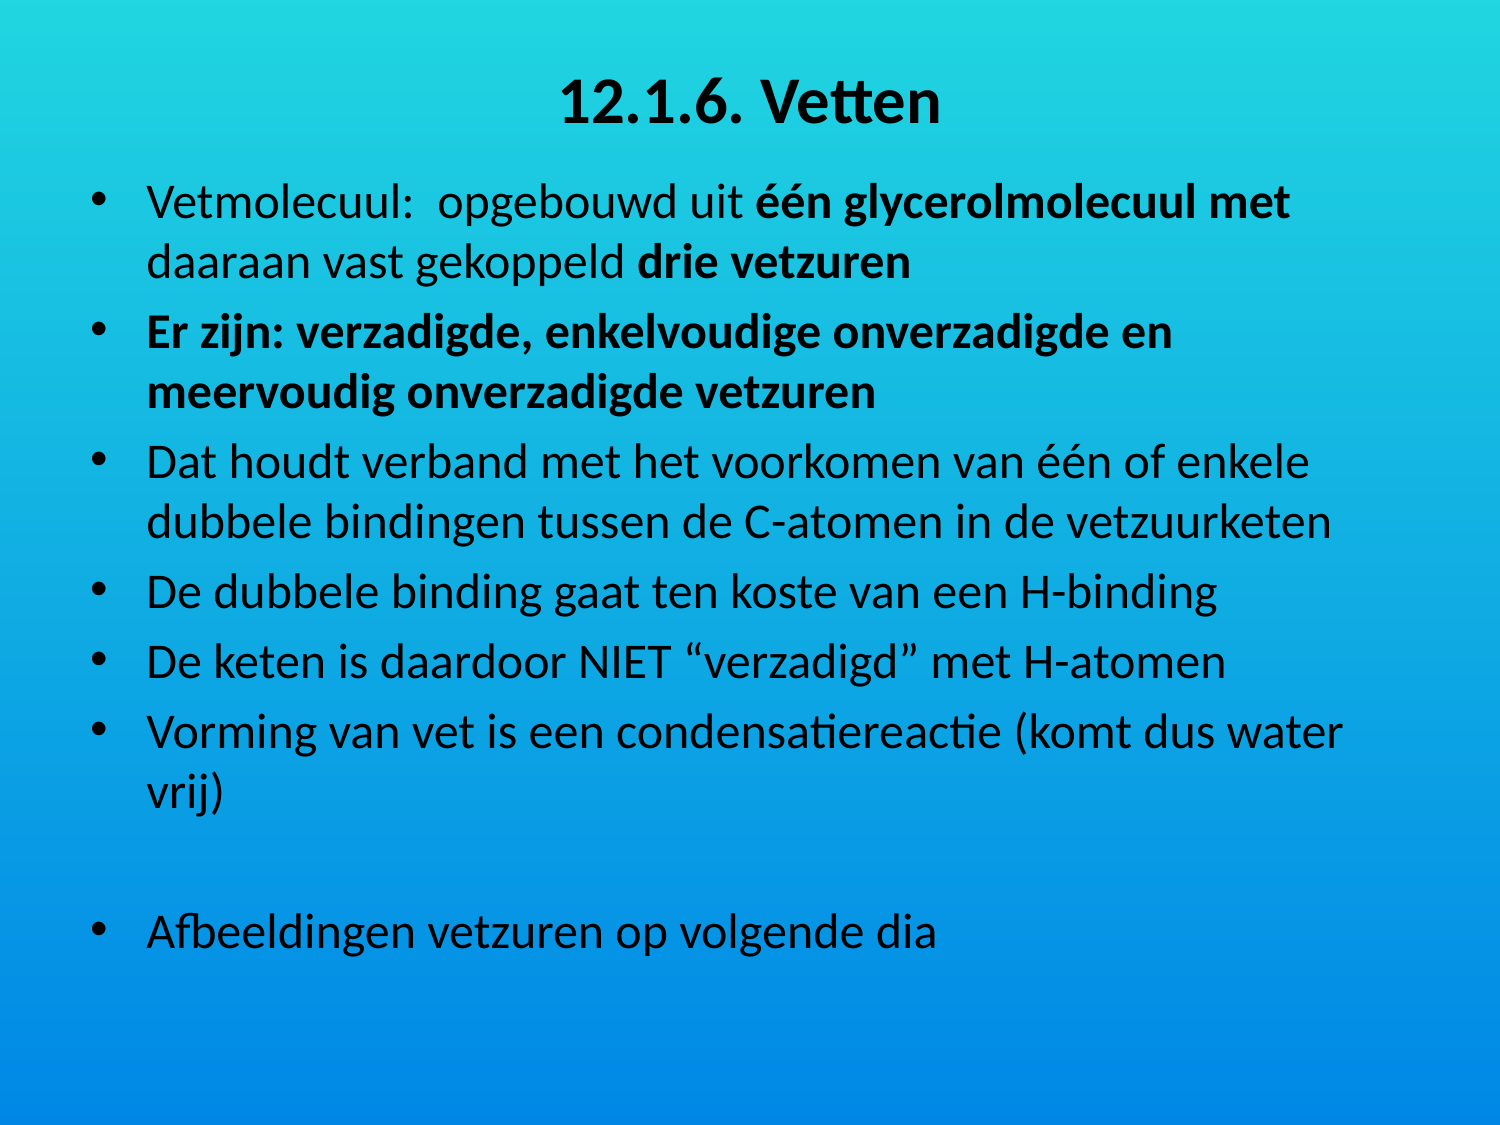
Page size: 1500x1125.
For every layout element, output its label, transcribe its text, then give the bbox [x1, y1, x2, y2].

title 12.1.6. Vetten [75, 45, 1425, 149]
list Vetmolecuul: opgebouwd uit één glycerolmolecuul met daaraan vast gekoppeld drie vetzuren Er zijn: verzadigde, enkelvoudige onverzadigde en meervoudig onverzadigde vetzuren Dat houdt verband met het voorkomen van één of enkele dubbele bindingen tussen de C-atomen in de vetzuurketen De dubbele binding gaat ten koste van een H-binding De keten is daardoor NIET “verzadigd” met H-atomen Vorming van vet is een condensatiereactie (komt dus water vrij) Afbeeldingen vetzuren op volgende dia [75, 160, 1425, 1071]
